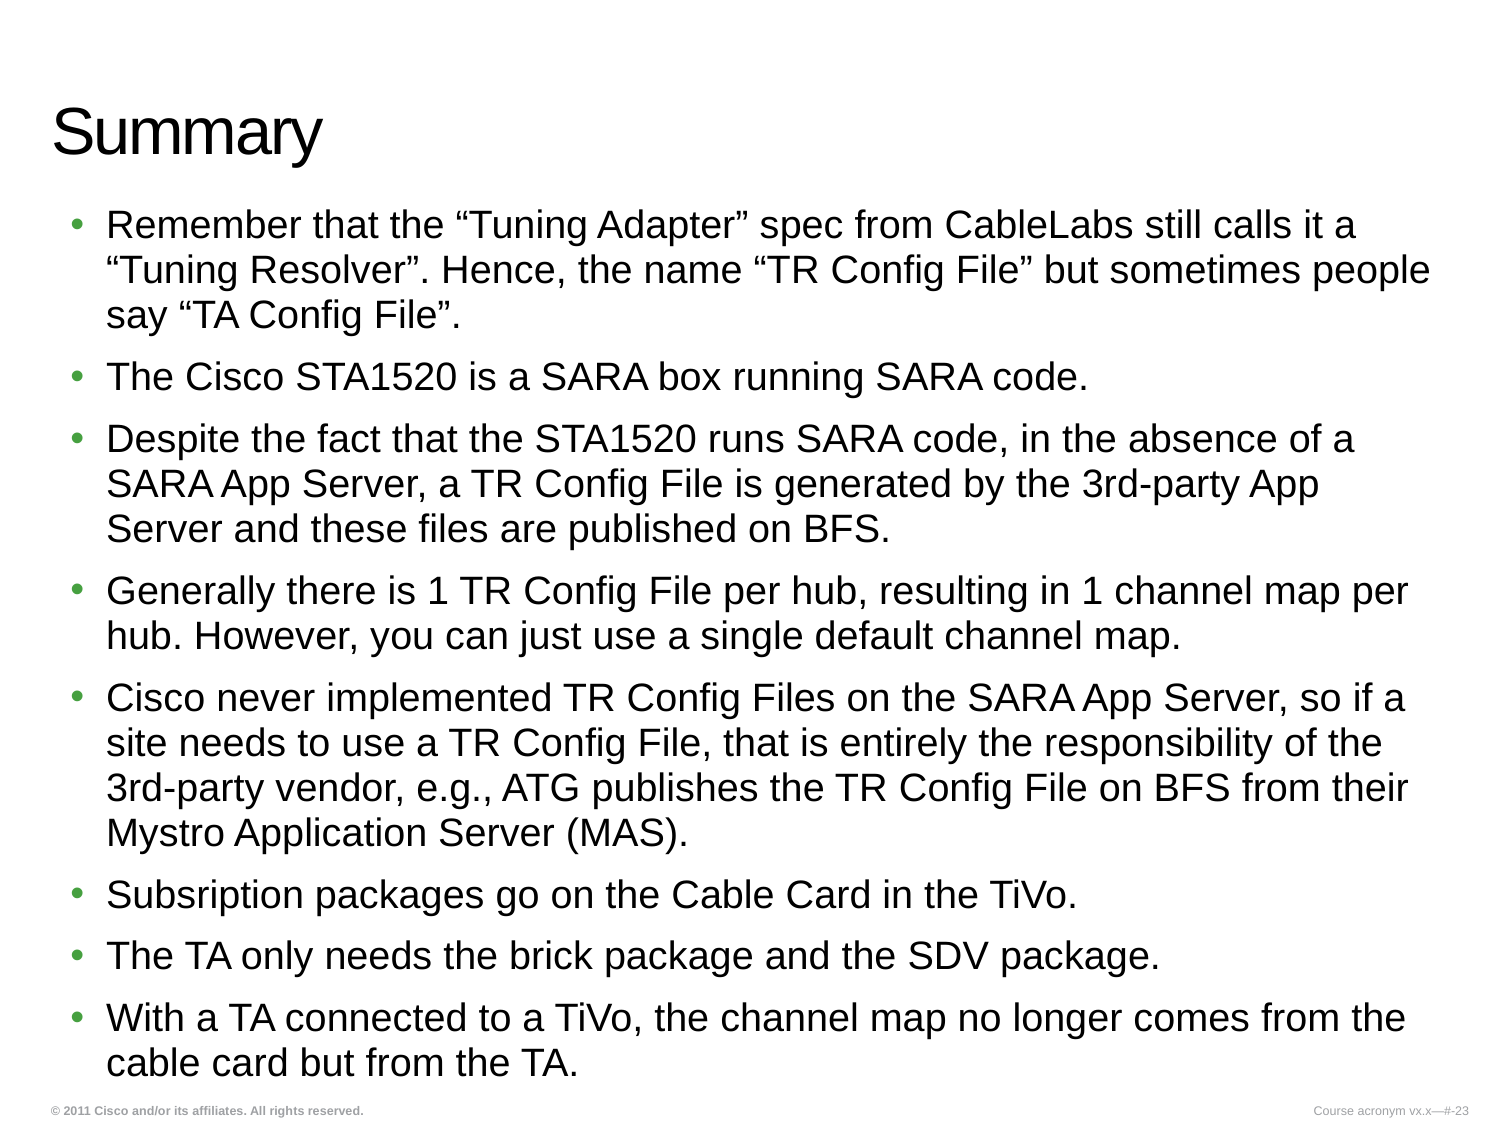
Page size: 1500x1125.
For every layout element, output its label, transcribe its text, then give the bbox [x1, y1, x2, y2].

title Summary [37, 37, 1463, 175]
list Remember that the “Tuning Adapter” spec from CableLabs still calls it a “Tuning Resolver”. Hence, the name “TR Config File” but sometimes people say “TA Config File”. The Cisco STA1520 is a SARA box running SARA code. Despite the fact that the STA1520 runs SARA code, in the absence of a SARA App Server, a TR Config File is generated by the 3rd-party App Server and these files are published on BFS. Generally there is 1 TR Config File per hub, resulting in 1 channel map per hub. However, you can just use a single default channel map. Cisco never implemented TR Config Files on the SARA App Server, so if a site needs to use a TR Config File, that is entirely the responsibility of the 3rd-party vendor, e.g., ATG publishes the TR Config File on BFS from their Mystro Application Server (MAS). Subsription packages go on the Cable Card in the TiVo. The TA only needs the brick package and the SDV package. With a TA connected to a TiVo, the channel map no longer comes from the cable card but from the TA. [37, 195, 1463, 1095]
